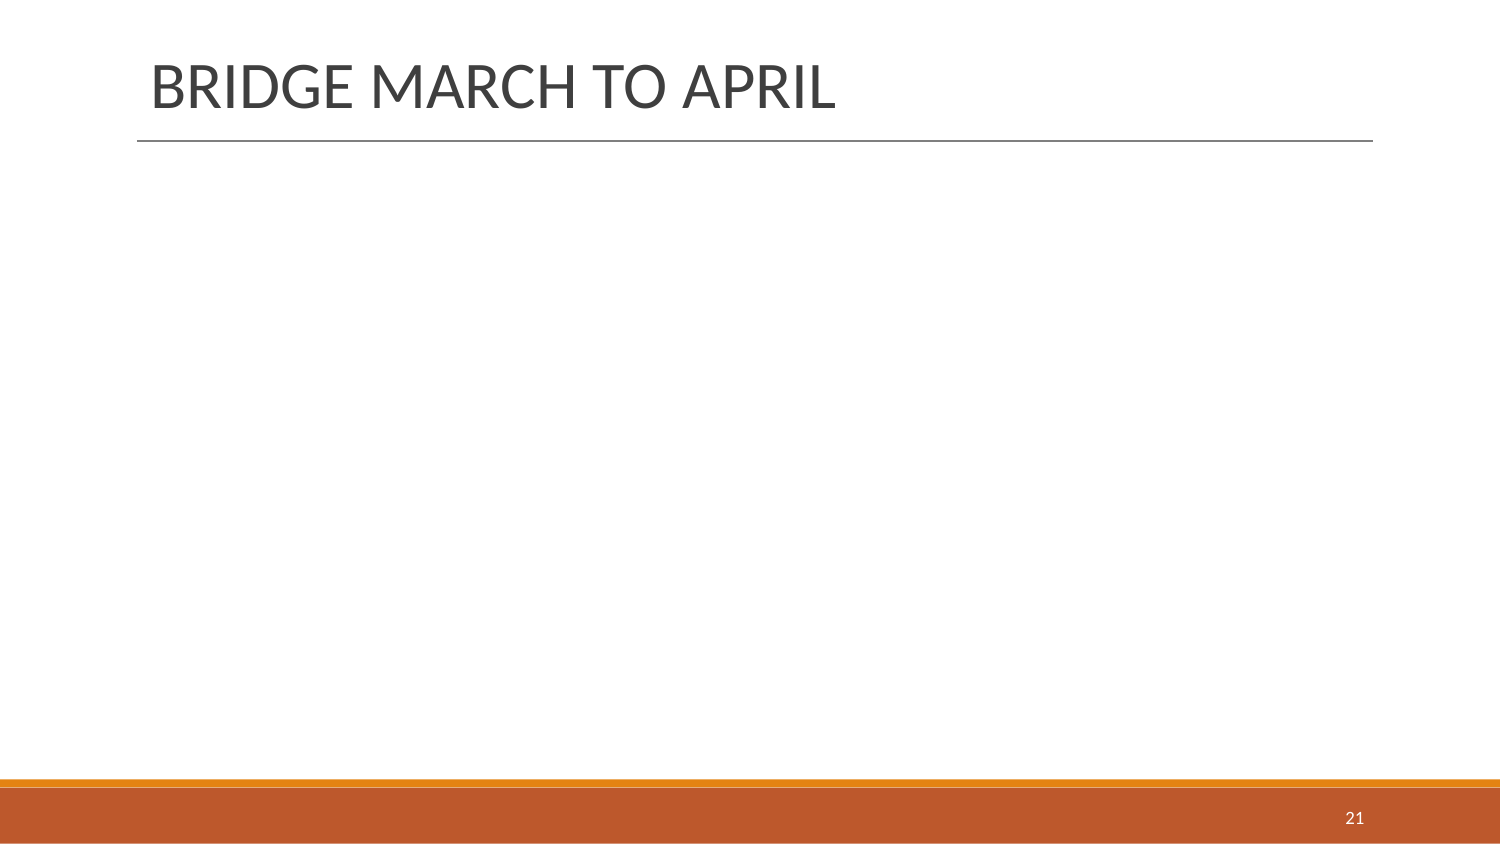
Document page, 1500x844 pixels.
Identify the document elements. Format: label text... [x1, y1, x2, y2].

title BRIDGE MARCH TO APRIL [135, 35, 1373, 131]
slide_number 21 [1218, 794, 1380, 840]
